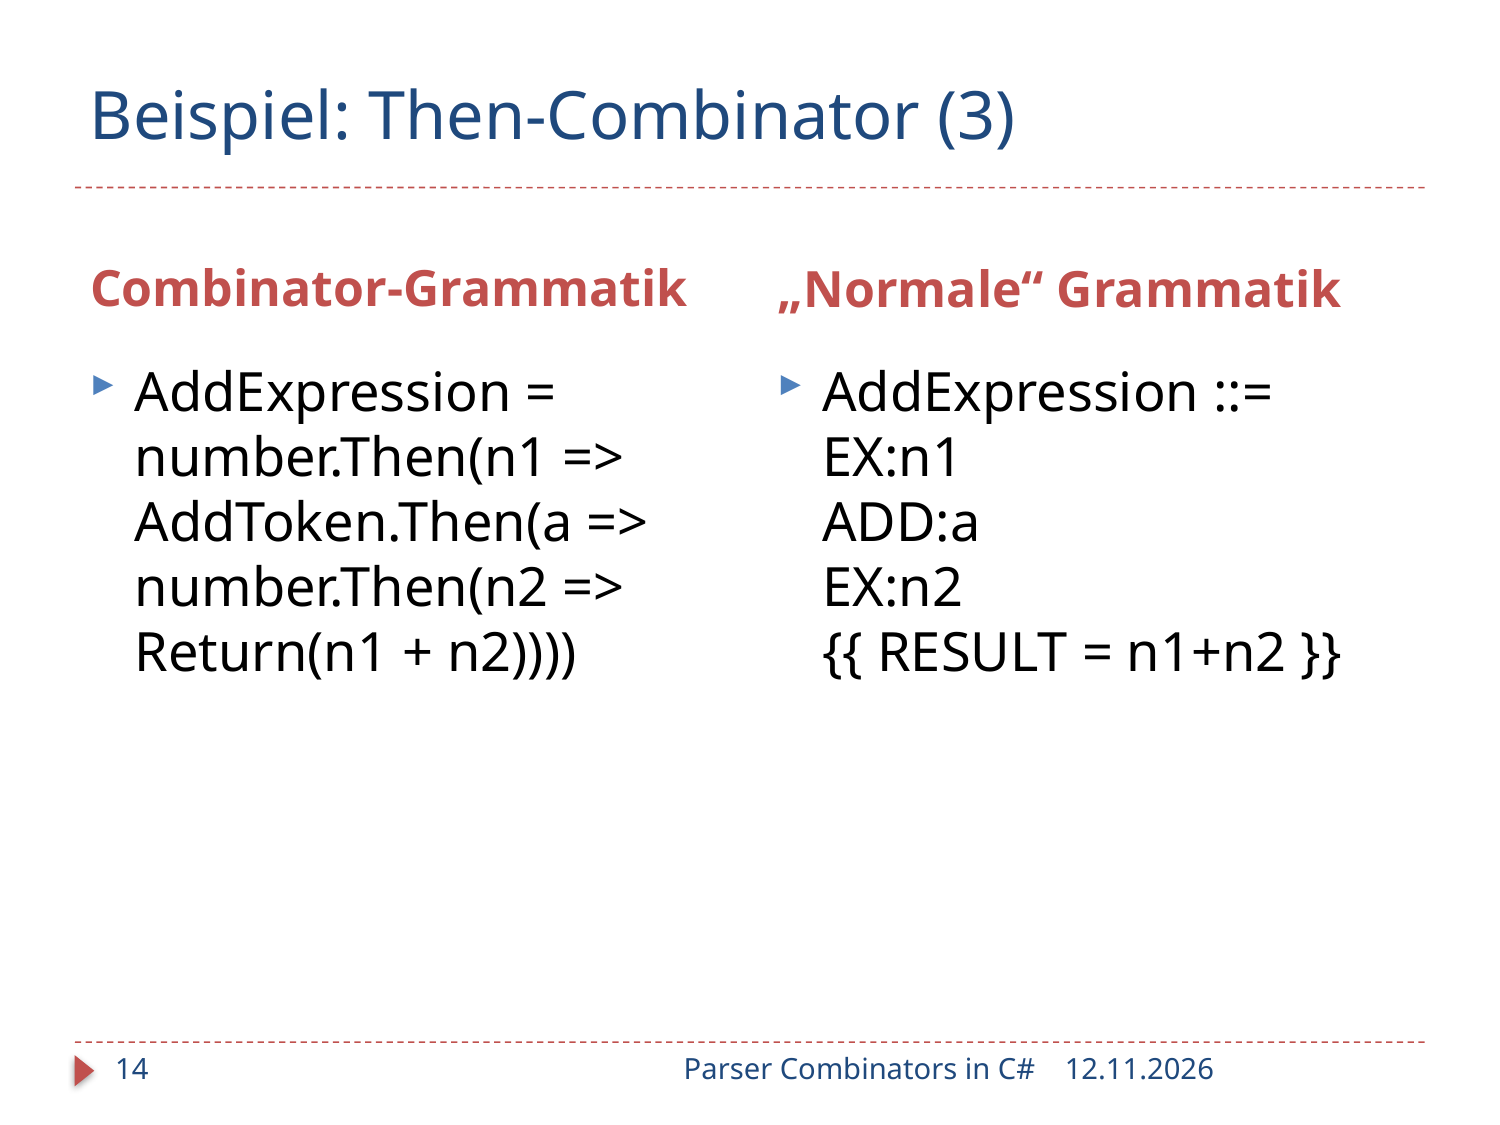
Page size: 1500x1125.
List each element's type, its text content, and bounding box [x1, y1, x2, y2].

list Combinator-Grammatik [75, 210, 738, 324]
title Beispiel: Then-Combinator (3) [75, 37, 1425, 188]
list AddExpression = number.Then(n1 => AddToken.Then(a => number.Then(n2 => Return(n1 + n2)))) [75, 350, 738, 1013]
slide_number 14 [100, 1042, 426, 1103]
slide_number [1051, 1042, 1426, 1103]
list „Normale“ Grammatik [762, 212, 1426, 325]
footer Parser Combinators in C# [475, 1042, 1051, 1103]
list AddExpression ::= EX:n1 ADD:a EX:n2 {{ RESULT = n1+n2 }} [762, 350, 1425, 1013]
